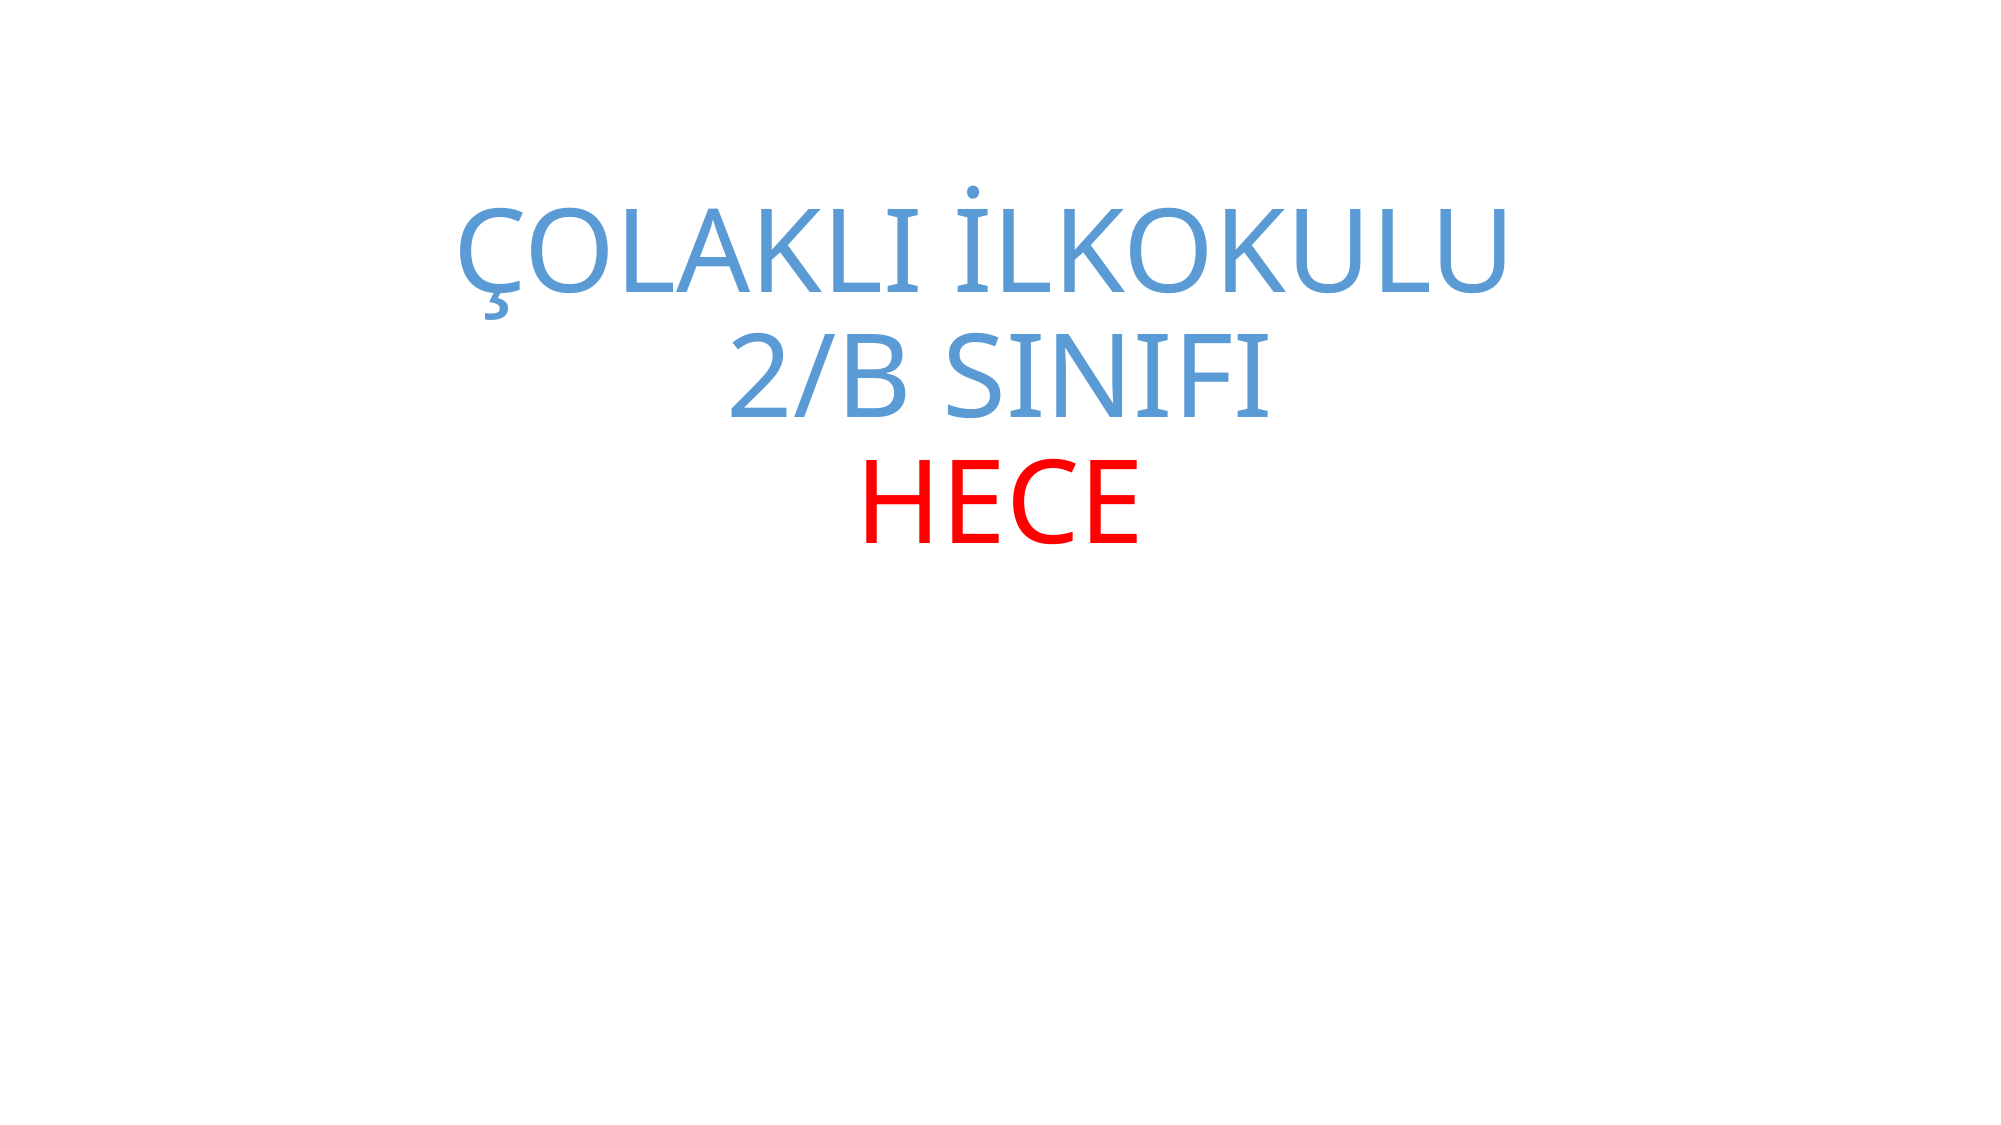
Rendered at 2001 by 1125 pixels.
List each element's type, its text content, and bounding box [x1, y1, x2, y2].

title ÇOLAKLI İLKOKULU 2/B SINIFI HECE [249, 184, 1750, 576]
